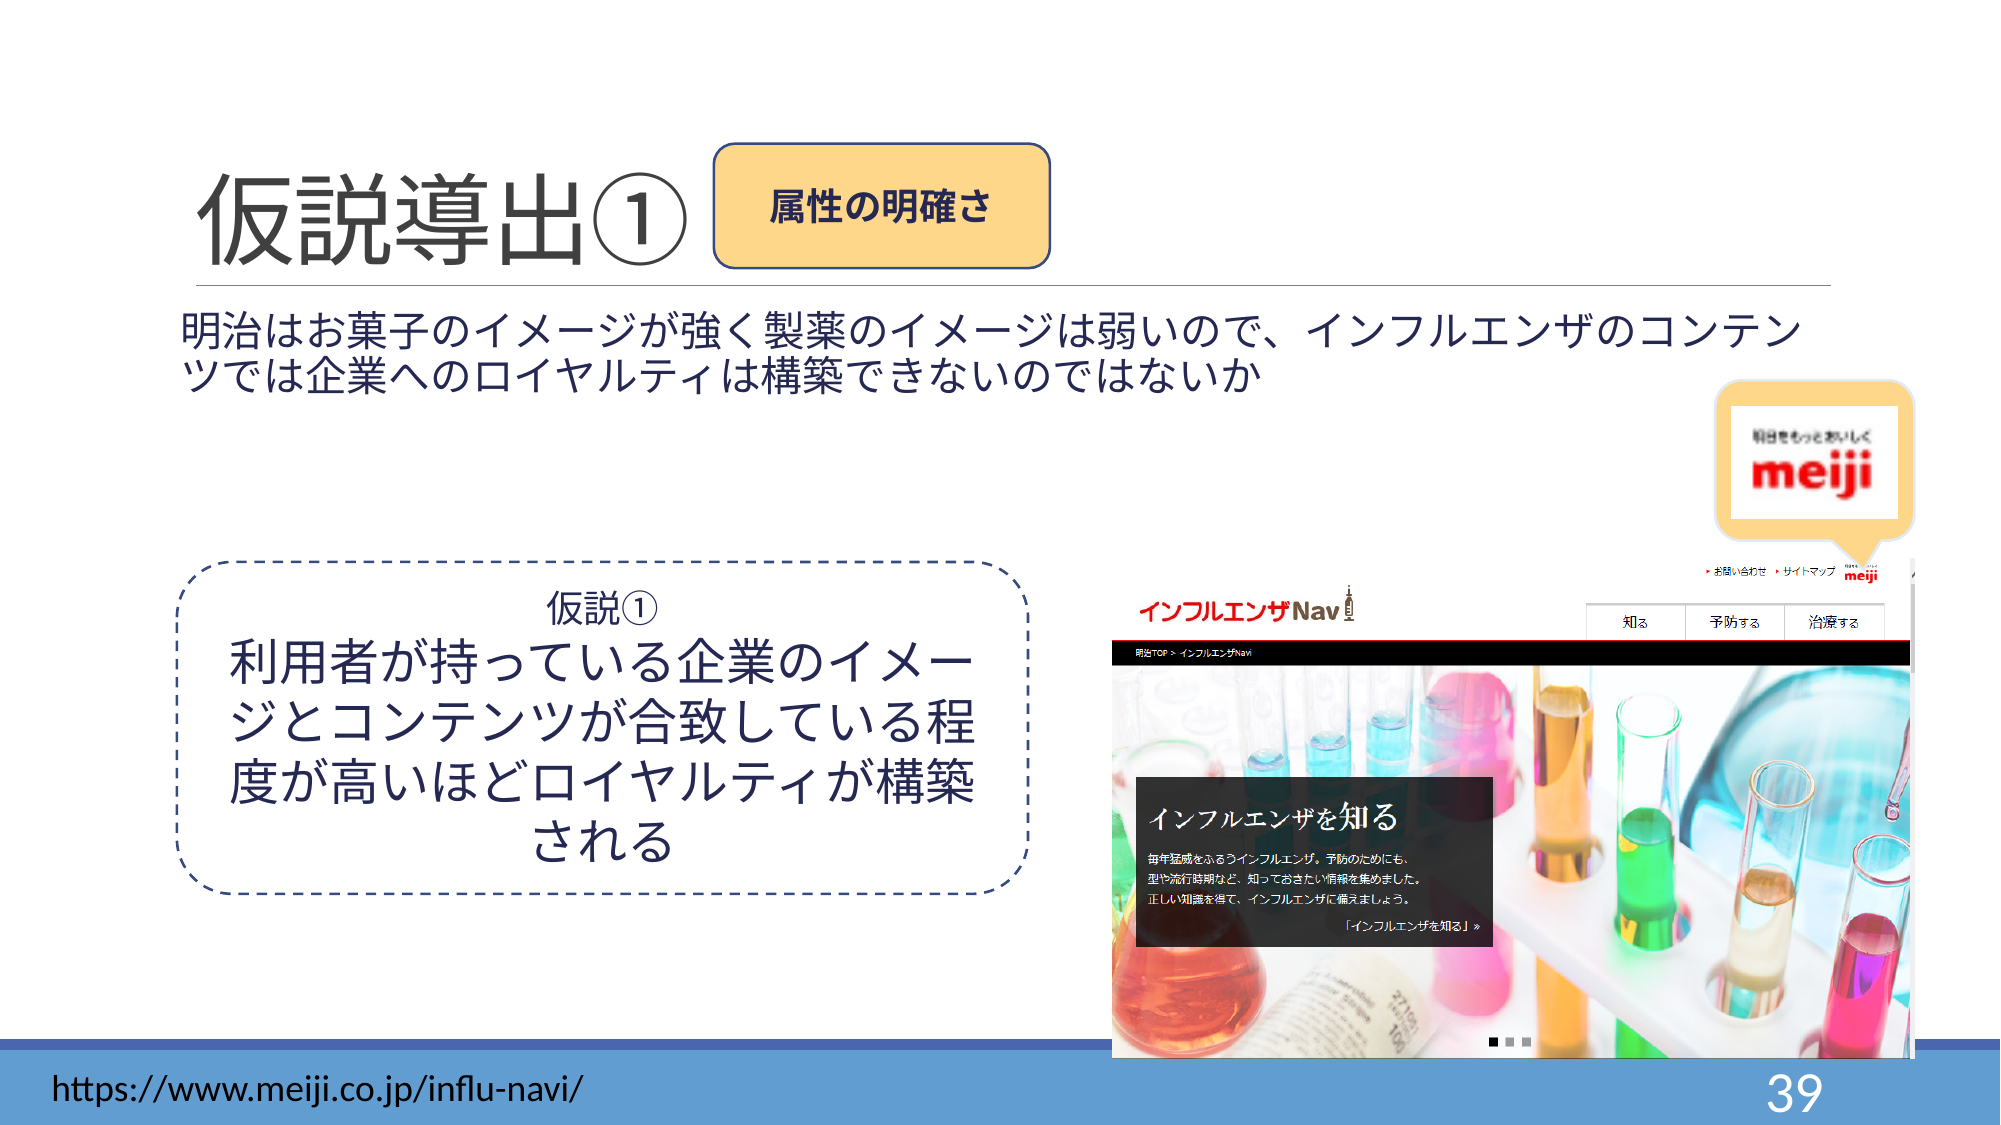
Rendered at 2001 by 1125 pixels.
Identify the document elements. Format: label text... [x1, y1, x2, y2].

text_box 仮説① 利用者が持っている企業のイメージとコンテンツが合致している程度が高いほどロイヤルティが構築される [175, 560, 1030, 896]
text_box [1111, 379, 1915, 1060]
slide_number 39 [1624, 1067, 1840, 1120]
text_box 属性の明確さ [712, 142, 1052, 270]
title 仮説導出① [180, 47, 1830, 285]
list 明治はお菓子のイメージが強く製薬のイメージは弱いので、インフルエンザのコンテンツでは企業へのロイヤルティは構築できないのではないか [180, 302, 1830, 963]
text_box https://www.meiji.co.jp/influ-navi/ [36, 1056, 599, 1117]
